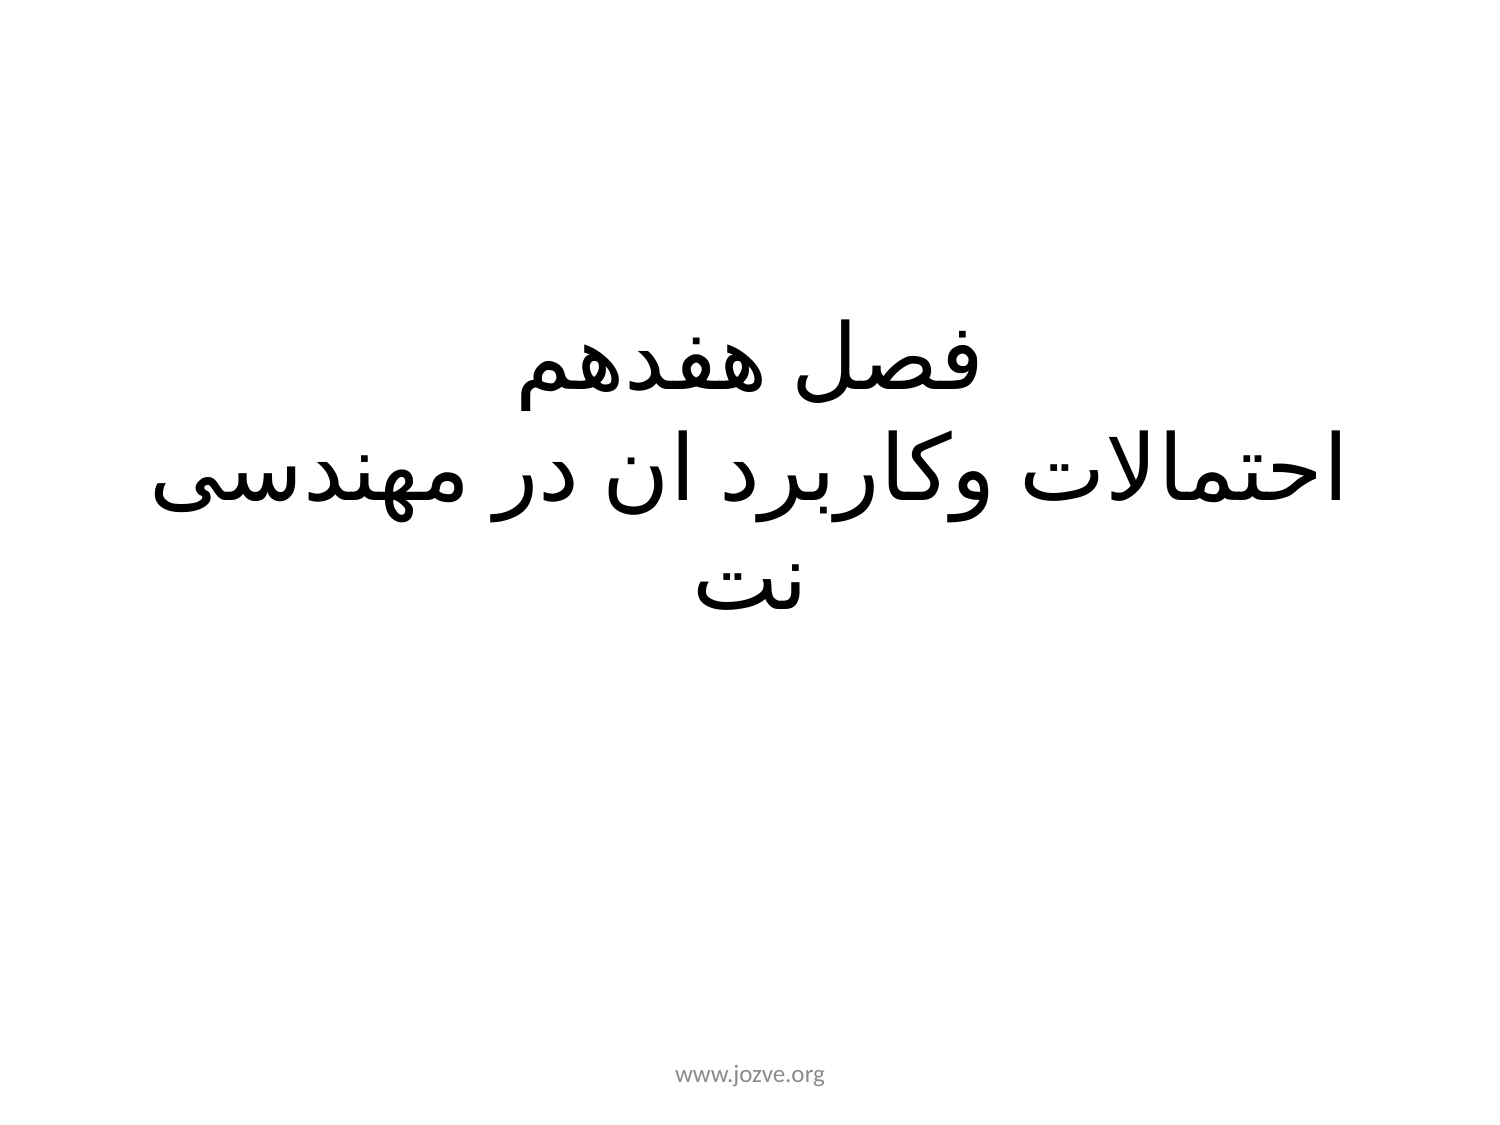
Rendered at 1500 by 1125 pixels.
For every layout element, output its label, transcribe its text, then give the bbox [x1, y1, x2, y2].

title فصل هفدهم احتمالات وکاربرد ان در مهندسی نت [75, 45, 1425, 882]
footer www.jozve.org [512, 1042, 988, 1103]
